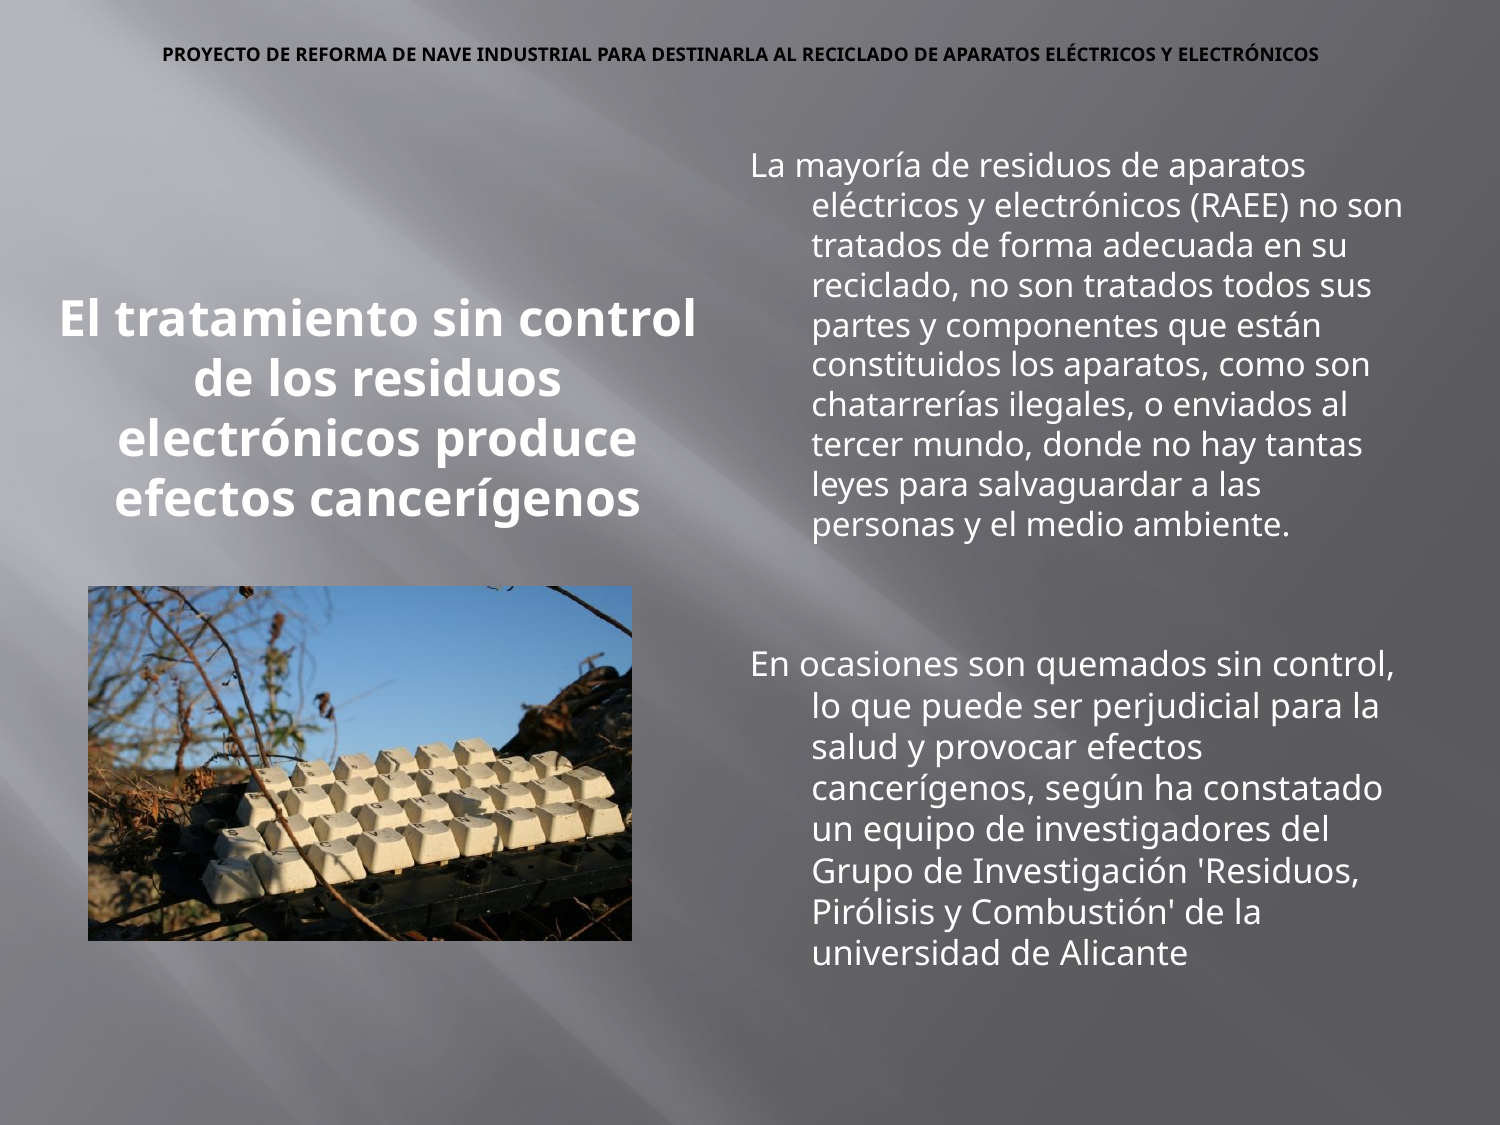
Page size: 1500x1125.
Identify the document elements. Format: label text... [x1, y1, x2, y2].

picture [88, 585, 633, 941]
list La mayoría de residuos de aparatos eléctricos y electrónicos (RAEE) no son tratados de forma adecuada en su reciclado, no son tratados todos sus partes y componentes que están constituidos los aparatos, como son chatarrerías ilegales, o enviados al tercer mundo, donde no hay tantas leyes para salvaguardar a las personas y el medio ambiente. En ocasiones son quemados sin control, lo que puede ser perjudicial para la salud y provocar efectos cancerígenos, según ha constatado un equipo de investigadores del Grupo de Investigación 'Residuos, Pirólisis y Combustión' de la universidad de Alicante [714, 137, 1425, 1005]
title PROYECTO DE REFORMA DE NAVE INDUSTRIAL PARA DESTINARLA AL RECICLADO DE APARATOS ELÉCTRICOS Y ELECTRÓNICOS [64, 30, 1415, 76]
text_box El tratamiento sin control de los residuos electrónicos produce efectos cancerígenos [29, 278, 727, 534]
